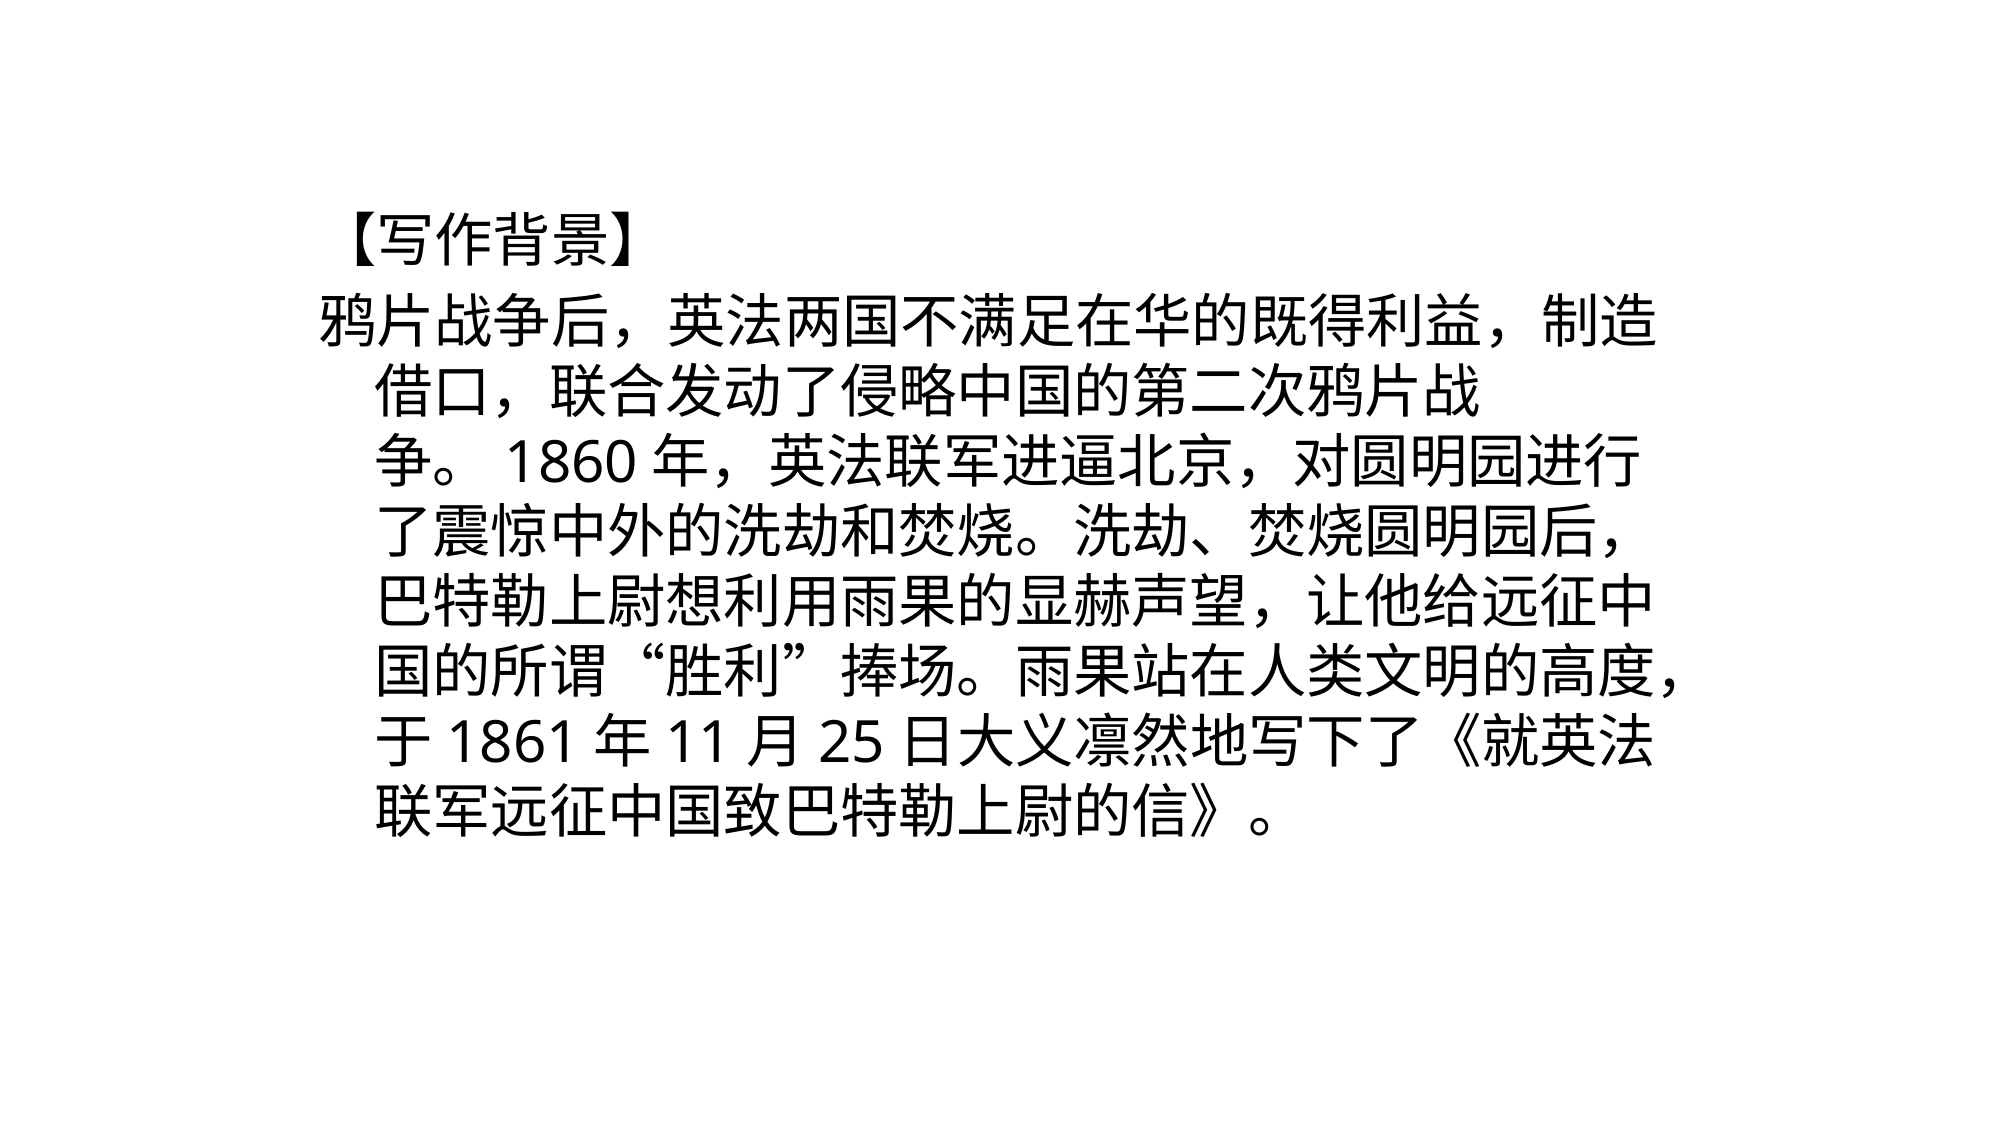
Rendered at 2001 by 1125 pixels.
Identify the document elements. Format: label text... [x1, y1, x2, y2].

list 【写作背景】 鸦片战争后，英法两国不满足在华的既得利益，制造借口，联合发动了侵略中国的第二次鸦片战争。1860年，英法联军进逼北京，对圆明园进行了震惊中外的洗劫和焚烧。洗劫、焚烧圆明园后，巴特勒上尉想利用雨果的显赫声望，让他给远征中国的所谓“胜利”捧场。雨果站在人类文明的高度，于1861年11月25日大义凛然地写下了《就英法联军远征中国致巴特勒上尉的信》。 [303, 113, 1694, 934]
